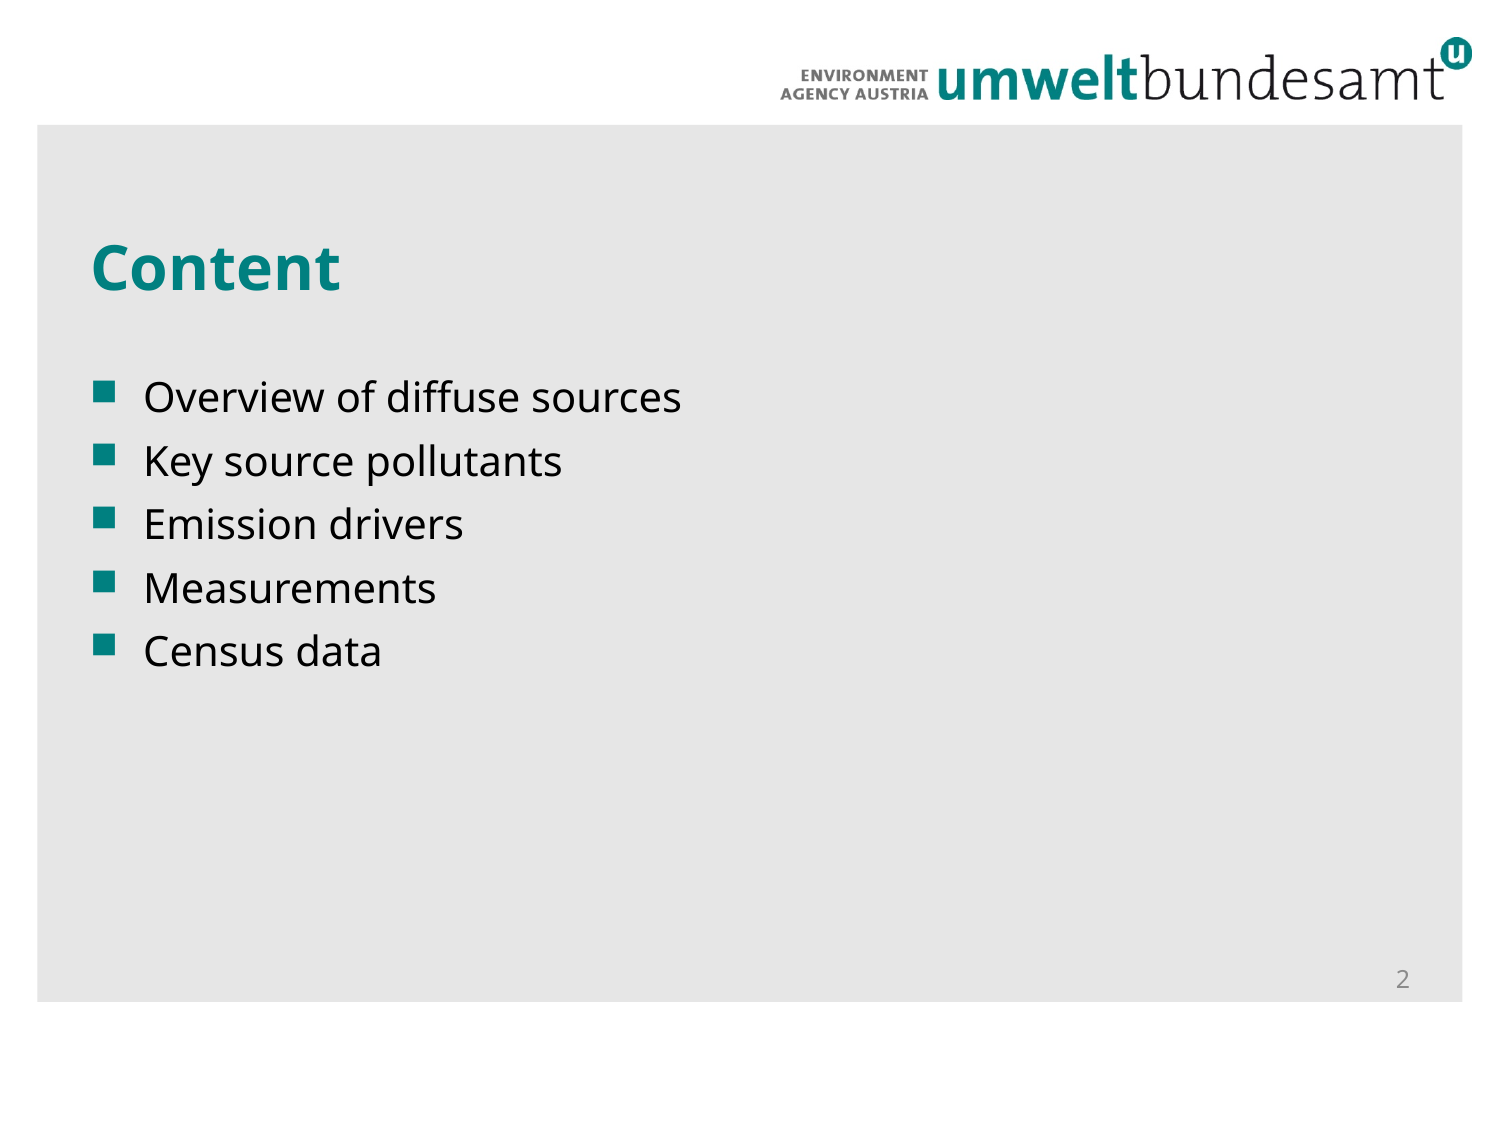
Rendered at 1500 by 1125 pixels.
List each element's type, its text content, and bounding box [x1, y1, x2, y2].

title Content [75, 171, 1425, 358]
list Overview of diffuse sources Key source pollutants Emission drivers Measurements Census data [75, 358, 1425, 961]
slide_number 2 [1074, 961, 1425, 1002]
picture [780, 37, 1472, 100]
